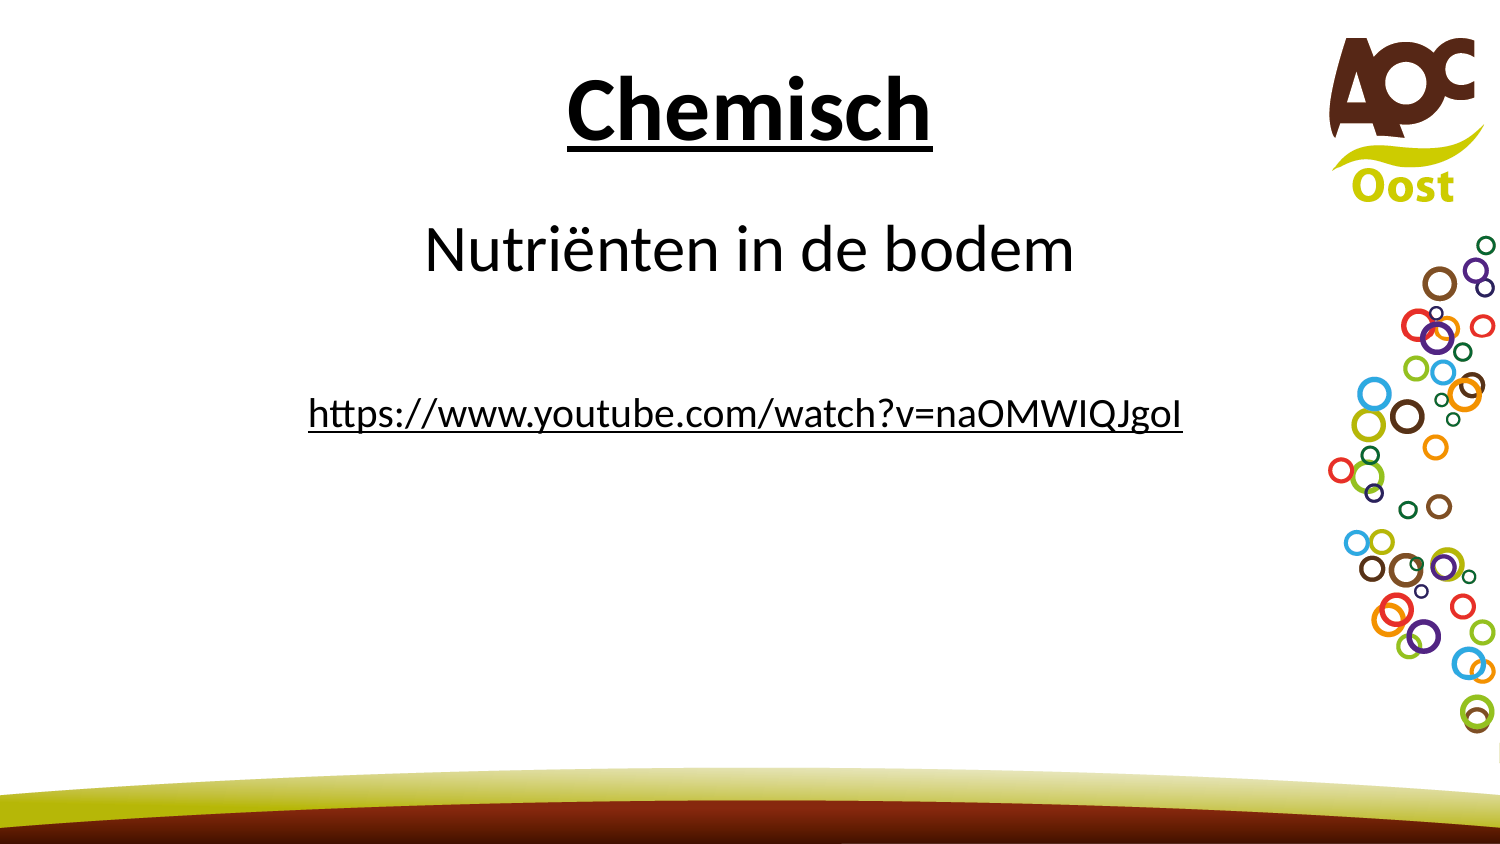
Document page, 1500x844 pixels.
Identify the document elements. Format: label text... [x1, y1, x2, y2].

picture [0, 0, 1500, 844]
title Chemisch [75, 33, 1425, 175]
list Nutriënten in de bodem https://www.youtube.com/watch?v=naOMWIQJgoI [75, 196, 1425, 754]
